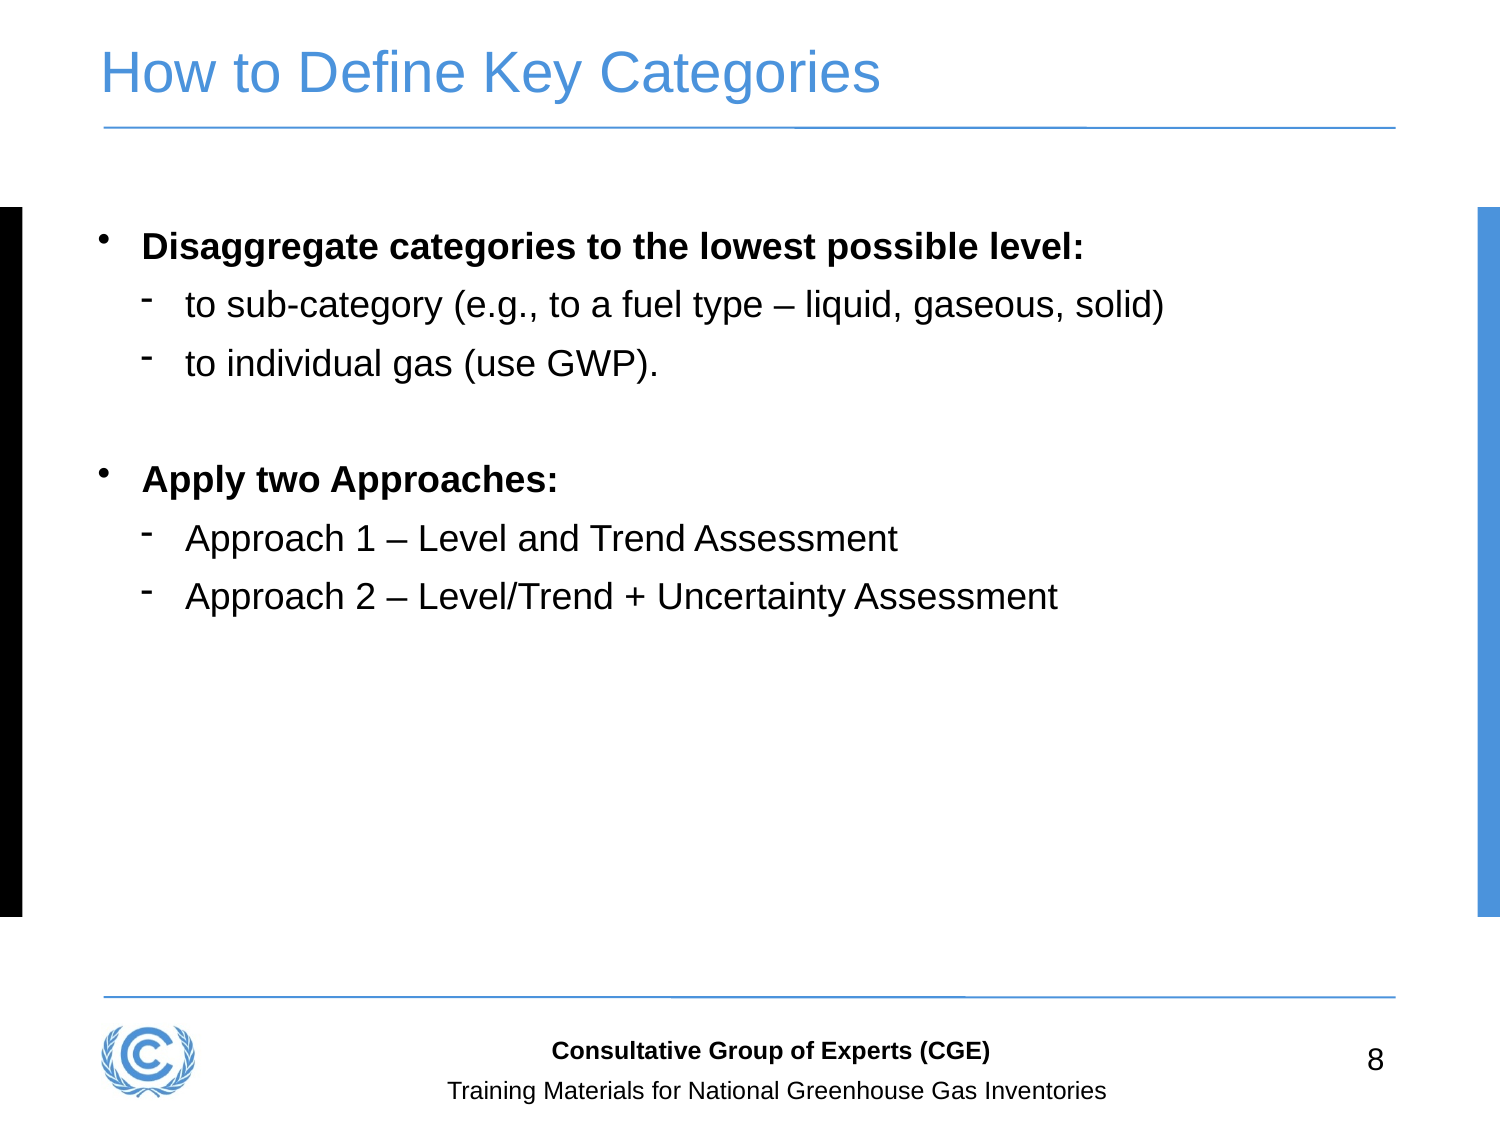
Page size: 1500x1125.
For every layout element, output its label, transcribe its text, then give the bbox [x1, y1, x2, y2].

text_box 8 [1352, 1032, 1400, 1085]
text_box Consultative Group of Experts (CGE) [536, 1027, 1046, 1068]
text_box Training Materials for National Greenhouse Gas Inventories [432, 1067, 1291, 1097]
title How to Define Key Categories [100, 50, 1392, 126]
list Disaggregate categories to the lowest possible level: to sub-category (e.g., to a fuel type – liquid, gaseous, solid) to individual gas (use GWP). Apply two Approaches: Approach 1 – Level and Trend Assessment Approach 2 – Level/Trend + Uncertainty Assessment [97, 208, 1412, 1009]
picture [101, 1009, 209, 1108]
